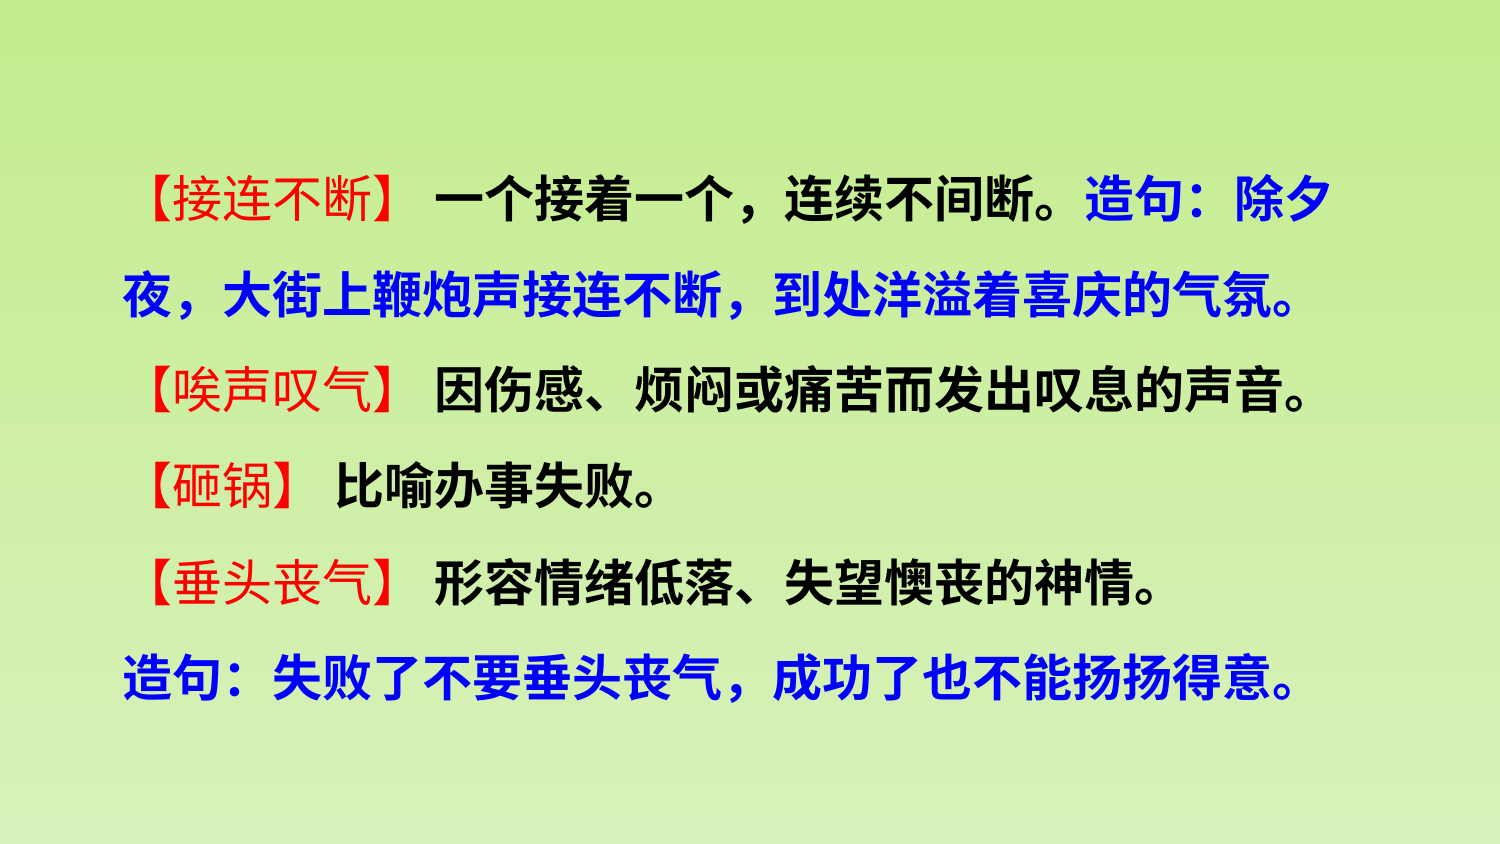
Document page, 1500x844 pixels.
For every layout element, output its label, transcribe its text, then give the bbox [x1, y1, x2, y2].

text_box 【接连不断】 一个接着一个，连续不间断。造句：除夕夜，大街上鞭炮声接连不断，到处洋溢着喜庆的气氛。 【唉声叹气】 因伤感、烦闷或痛苦而发出叹息的声音。 【砸锅】 比喻办事失败。 【垂头丧气】 形容情绪低落、失望懊丧的神情。 造句：失败了不要垂头丧气，成功了也不能扬扬得意。 [108, 123, 1363, 715]
